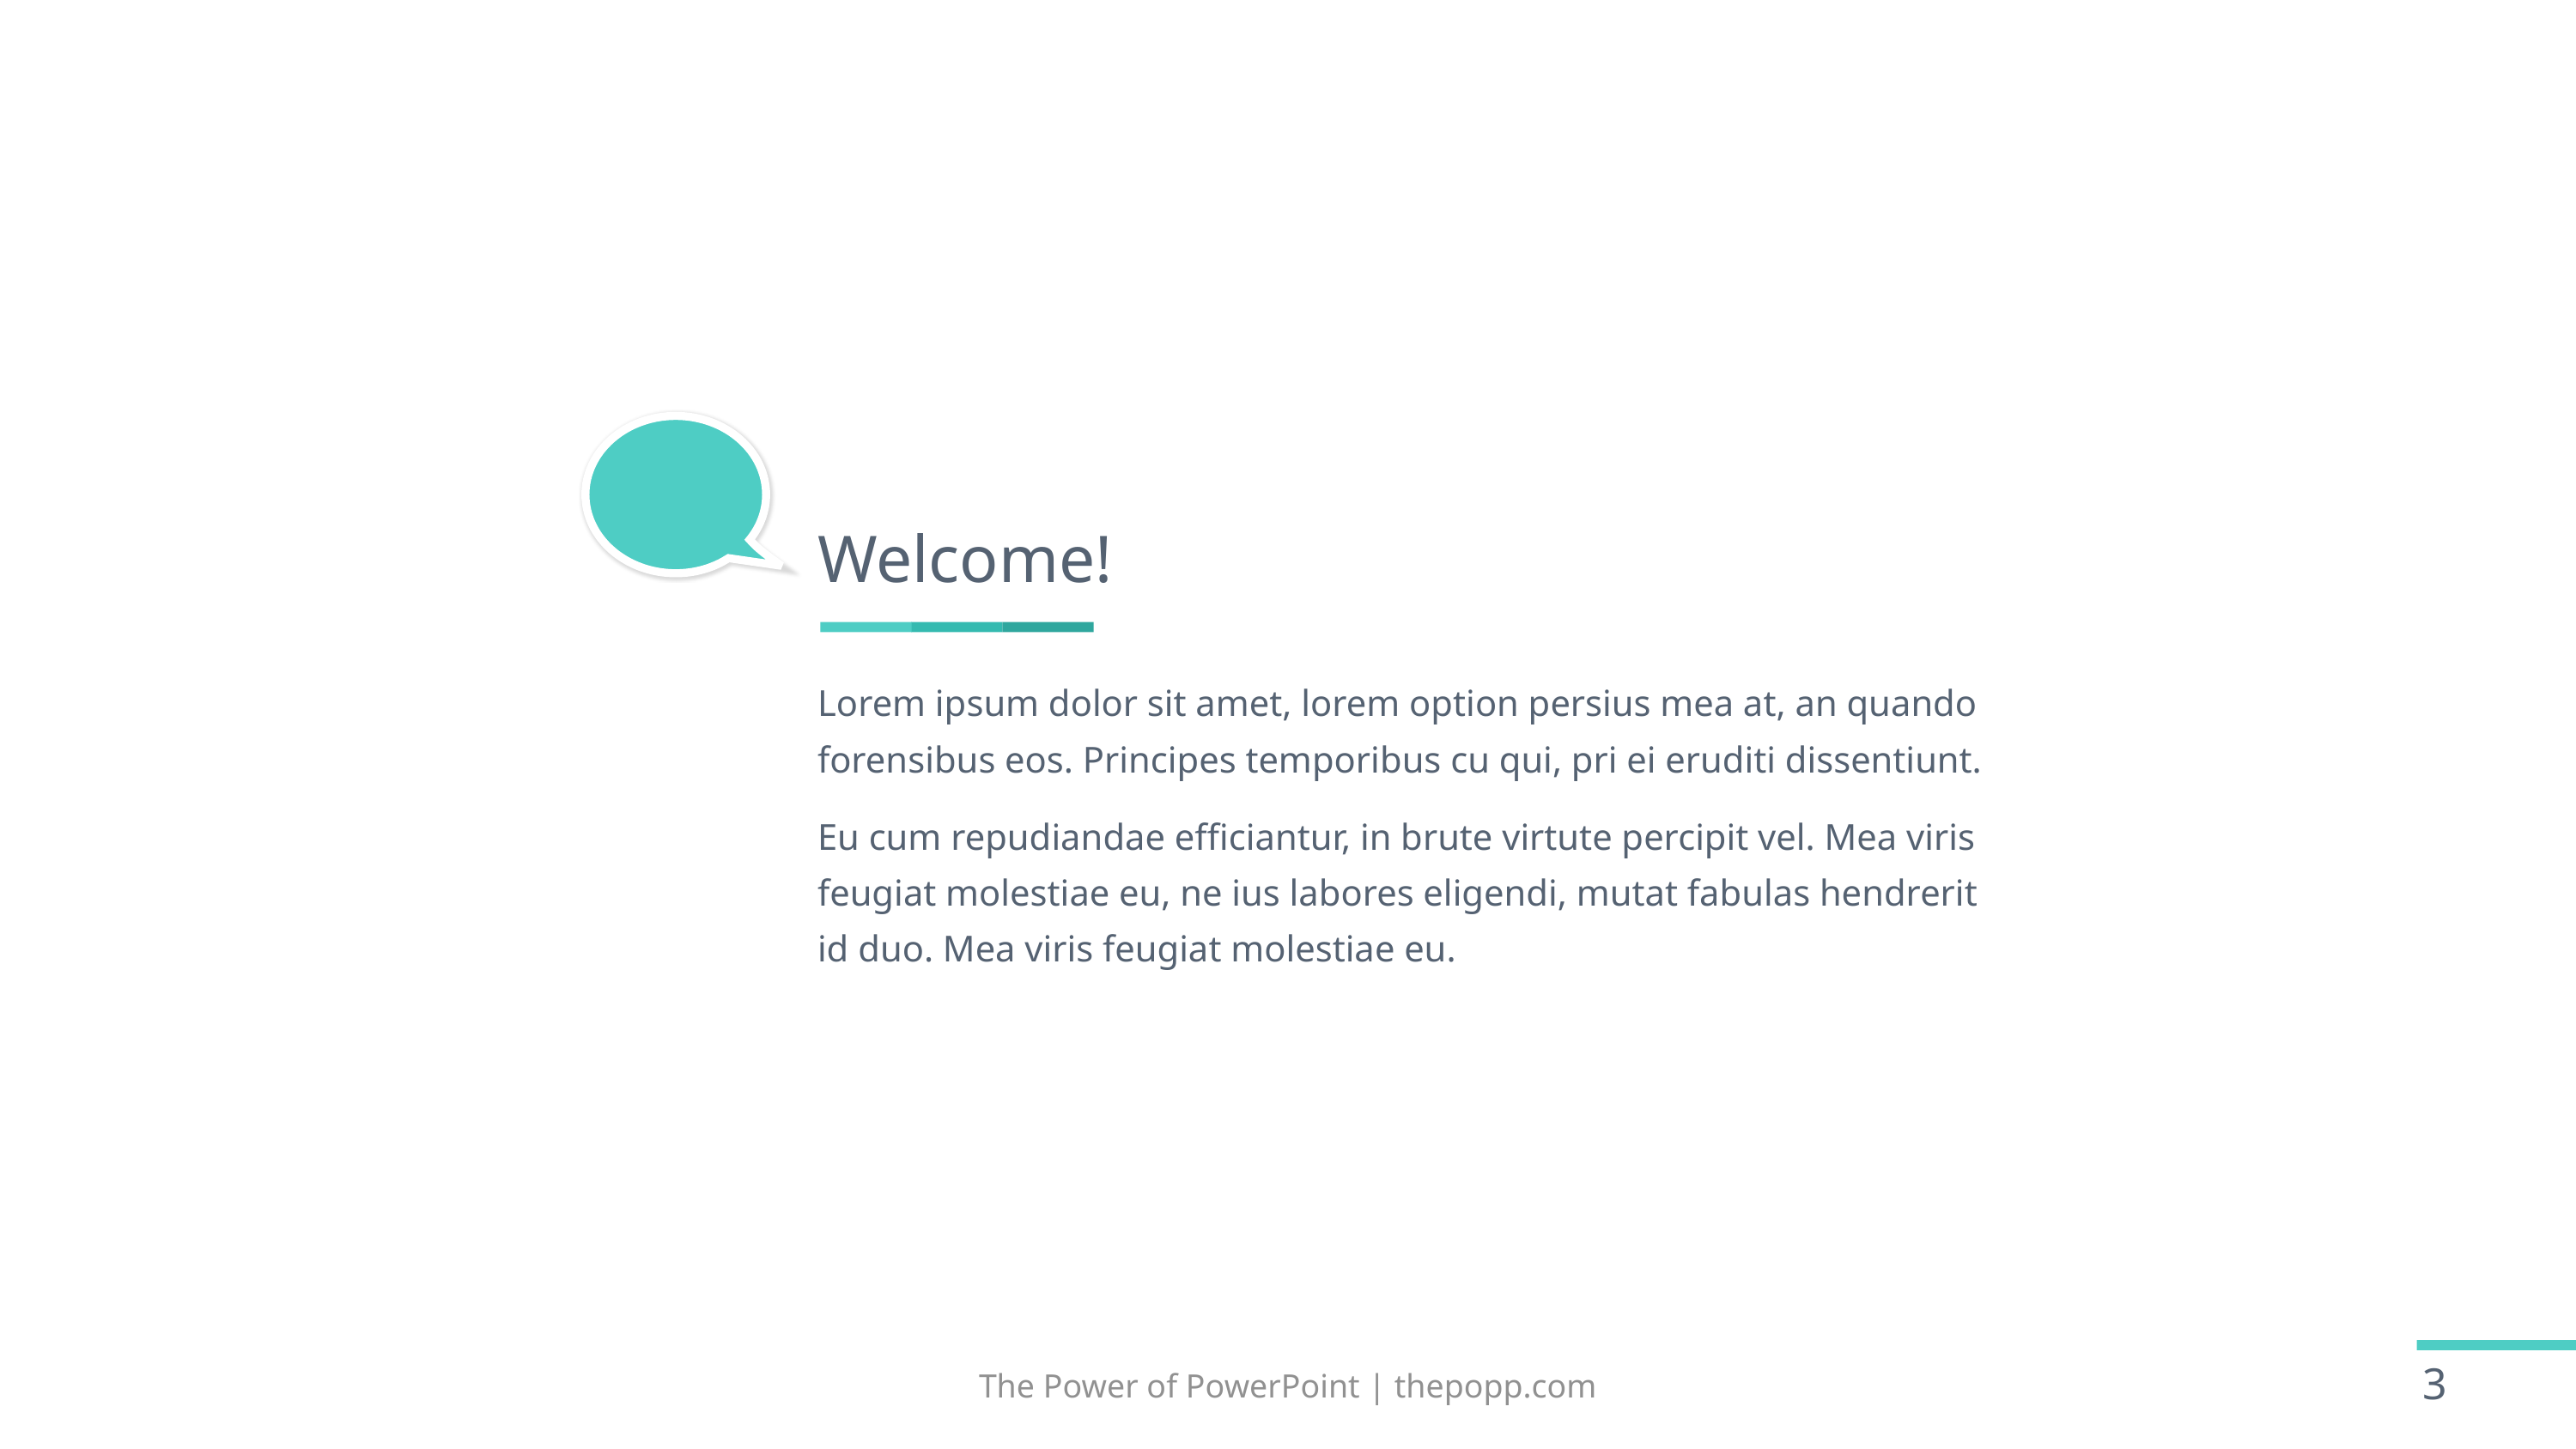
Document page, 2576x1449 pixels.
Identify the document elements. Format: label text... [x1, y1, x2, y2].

slide_number 3 [2409, 1351, 2576, 1421]
list Welcome! [805, 504, 2008, 609]
footer The Power of PowerPoint | thepopp.com [853, 1349, 1723, 1427]
list Lorem ipsum dolor sit amet, lorem option persius mea at, an quando forensibus eos. Principes temporibus cu qui, pri ei eruditi dissentiunt. Eu cum repudiandae efficiantur, in brute virtute percipit vel. Mea viris feugiat molestiae eu, ne ius labores eligendi, mutat fabulas hendrerit id duo. Mea viris feugiat molestiae eu. [805, 661, 2008, 995]
